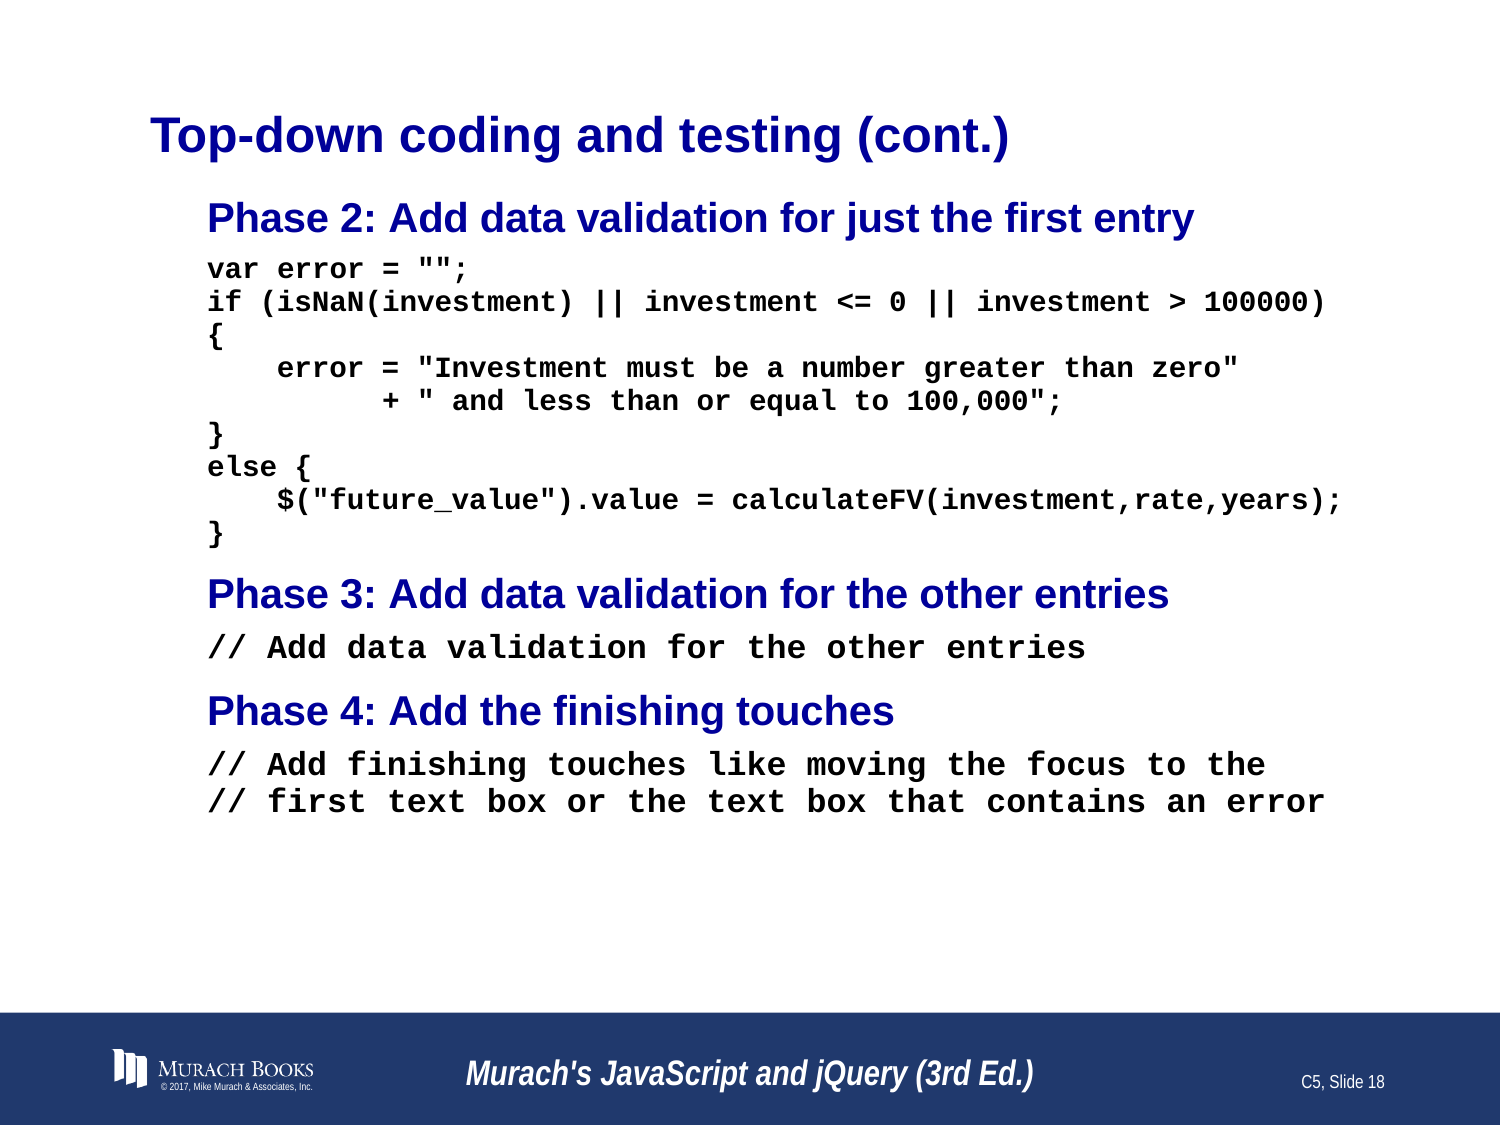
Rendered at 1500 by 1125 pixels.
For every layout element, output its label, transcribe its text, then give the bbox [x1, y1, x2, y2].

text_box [149, 174, 1350, 823]
footer © 2017, Mike Murach & Associates, Inc. [12, 1025, 463, 1100]
slide_number Murach's JavaScript and jQuery (3rd Ed.) [463, 1025, 1050, 1100]
slide_number C5, Slide 18 [1087, 1025, 1400, 1100]
title Top-down coding and testing (cont.) [150, 102, 1350, 164]
